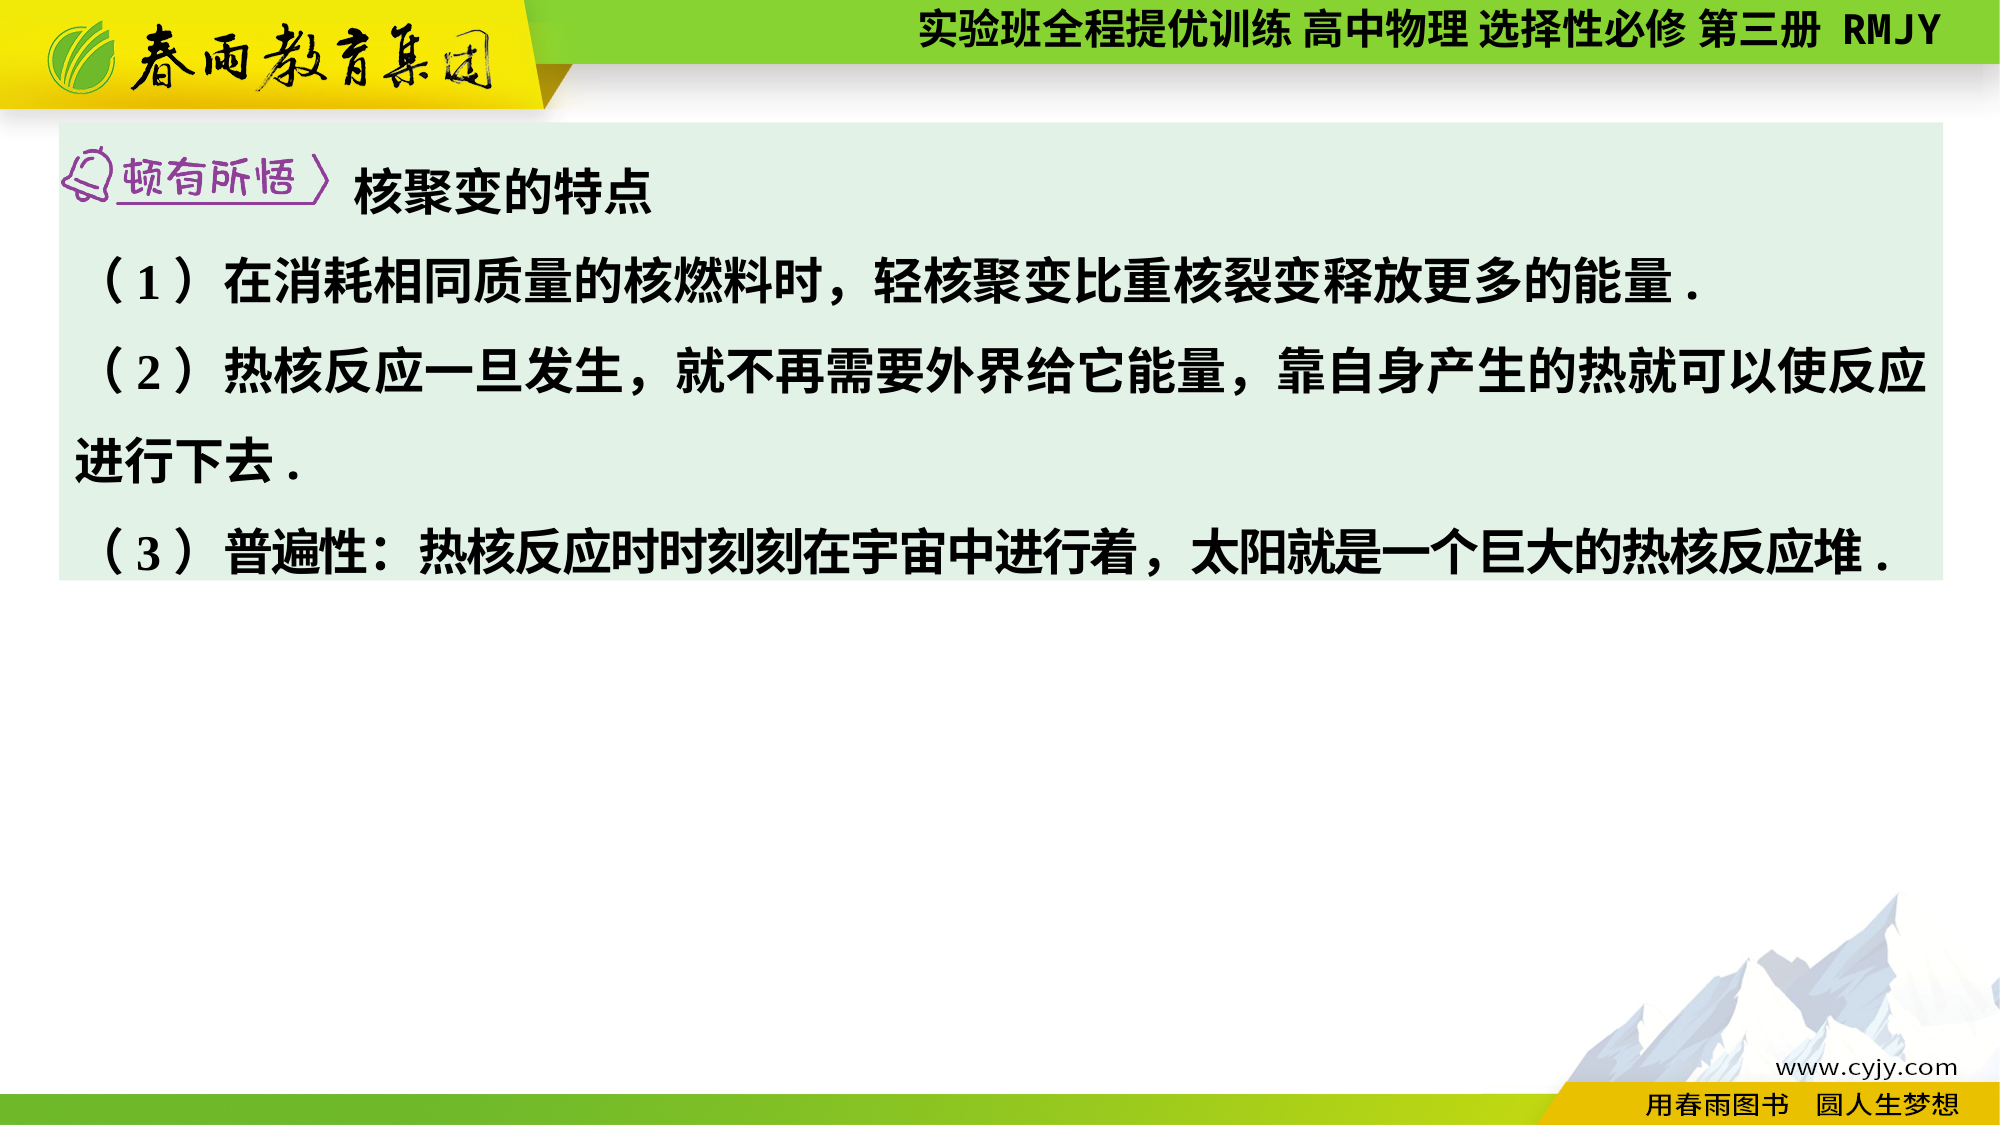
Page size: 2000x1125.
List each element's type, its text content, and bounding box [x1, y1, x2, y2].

picture [0, 0, 2000, 1125]
list 核聚变的特点 （1）在消耗相同质量的核燃料时，轻核聚变比重核裂变释放更多的能量. （2）热核反应一旦发生，就不再需要外界给它能量，靠自身产生的热就可以使反应进行下去. （3）普遍性：热核反应时时刻刻在宇宙中进行着，太阳就是一个巨大的热核反应堆. [59, 122, 1944, 581]
